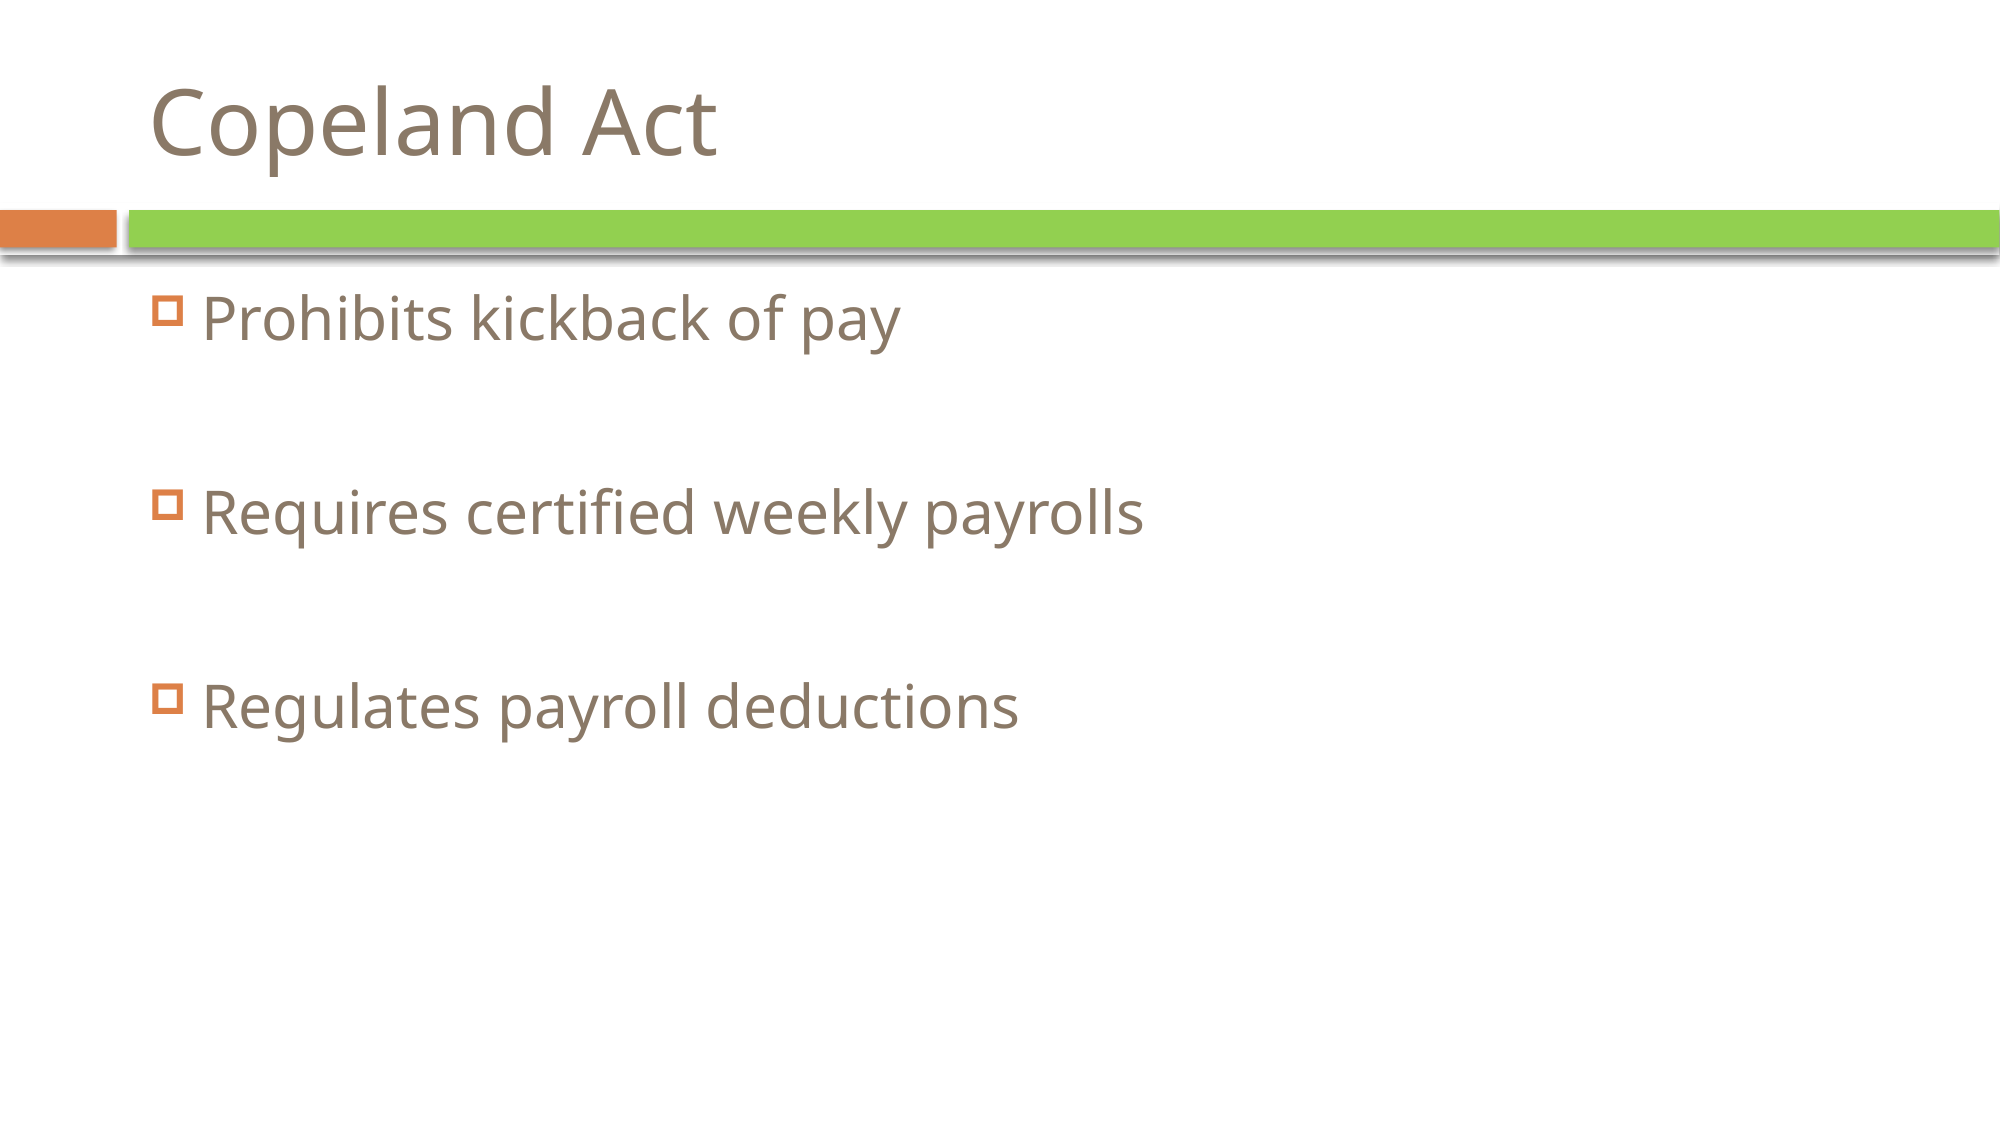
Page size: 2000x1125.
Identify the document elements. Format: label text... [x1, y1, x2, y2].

list Prohibits kickback of pay Requires certified weekly payrolls Regulates payroll deductions [133, 262, 1917, 1000]
title Copeland Act [133, 37, 1917, 200]
